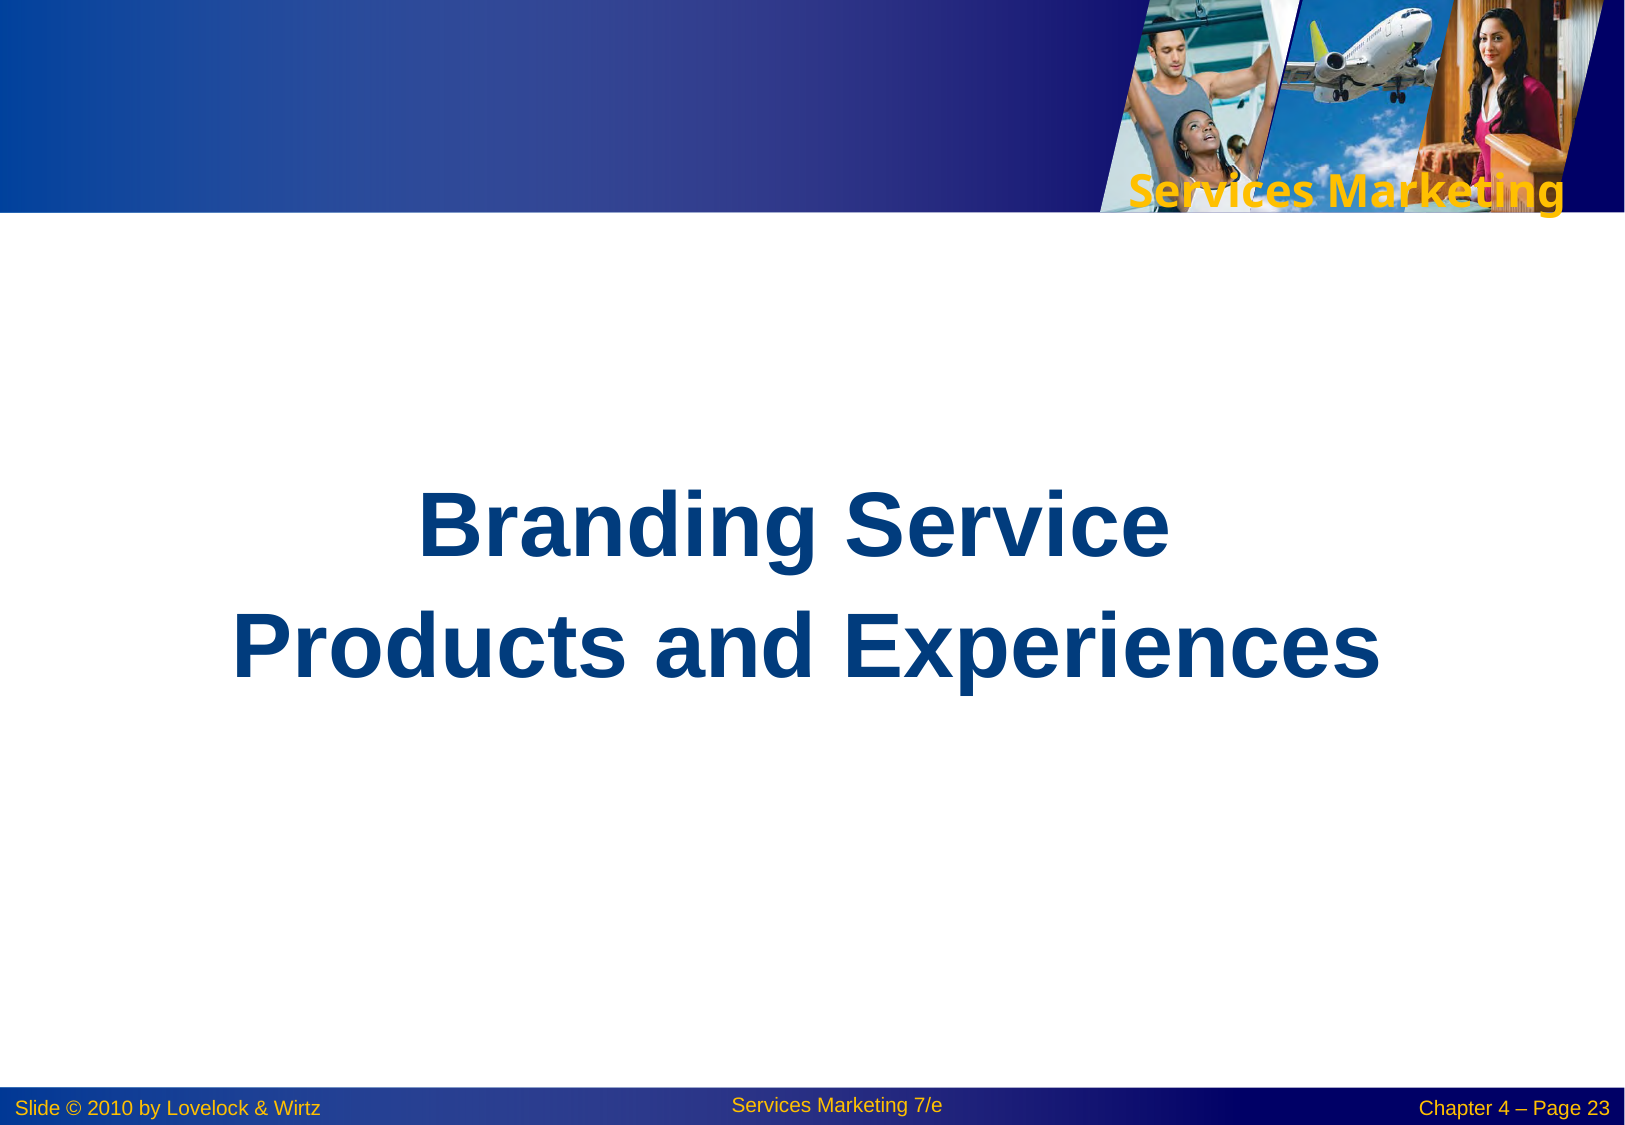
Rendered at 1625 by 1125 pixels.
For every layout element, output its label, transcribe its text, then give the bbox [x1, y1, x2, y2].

picture [1546, 187, 1556, 202]
text_box Branding Service Products and Experiences [115, 410, 1500, 740]
picture [1100, 0, 1604, 213]
picture [1162, 186, 1172, 192]
